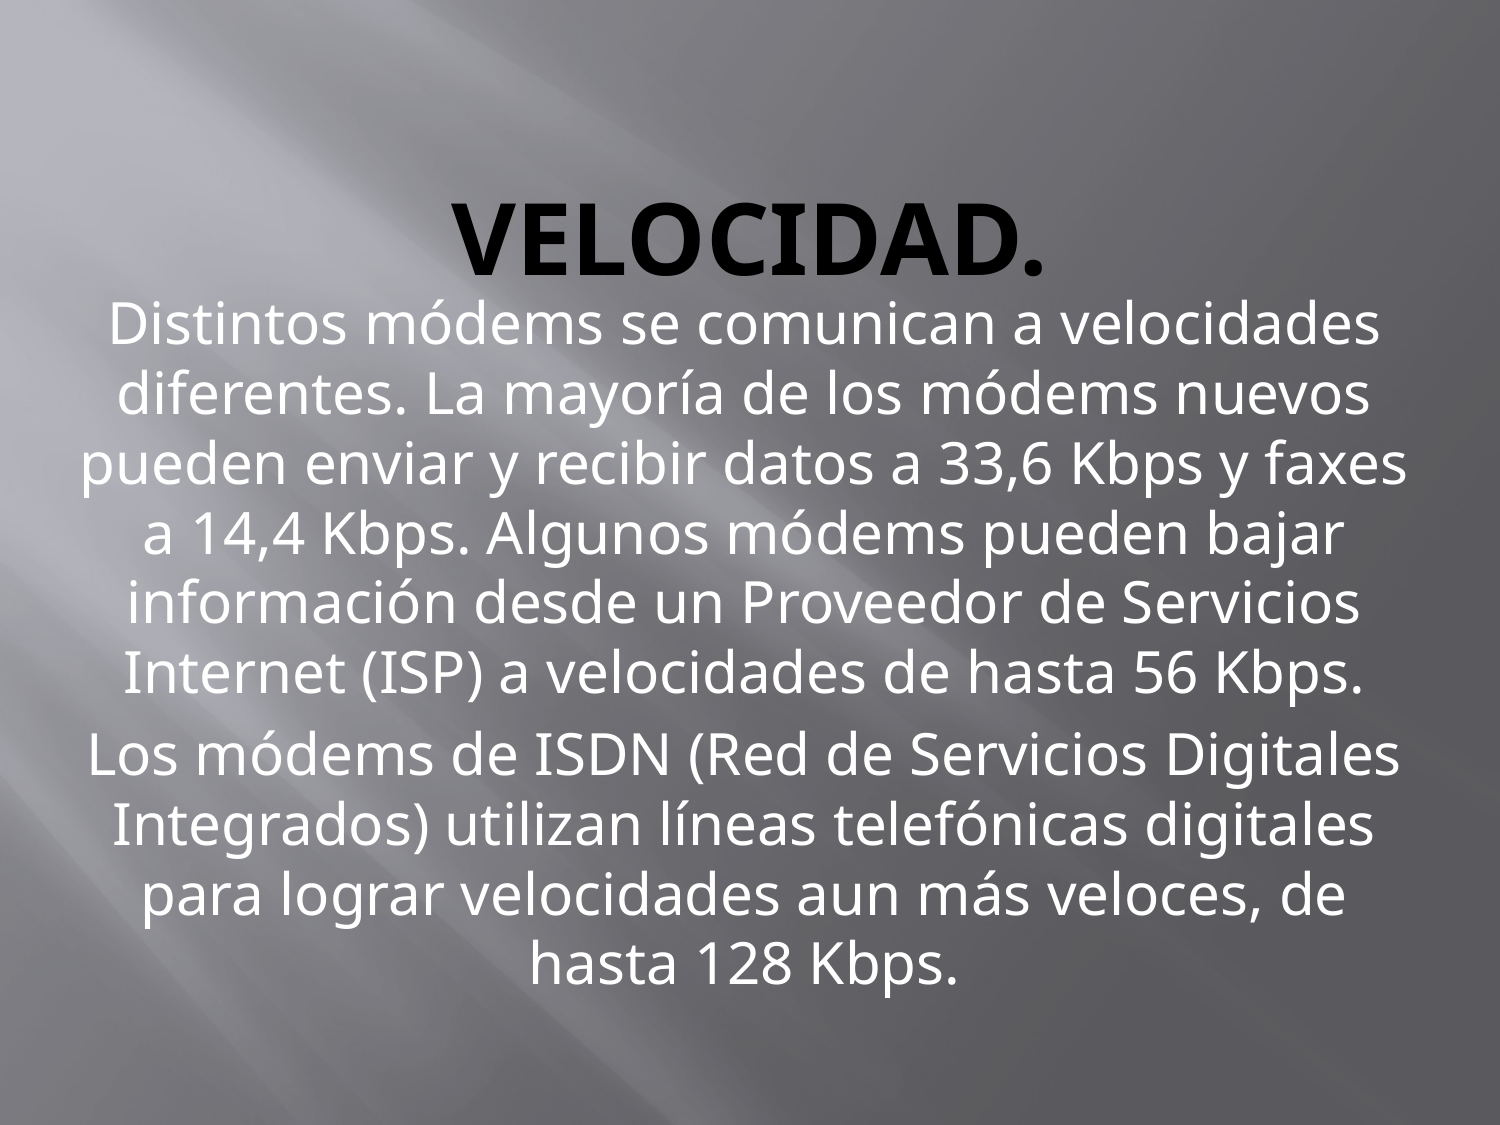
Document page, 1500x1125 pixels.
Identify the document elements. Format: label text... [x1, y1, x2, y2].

title VELOCIDAD. [112, 54, 1388, 278]
subtitle Distintos módems se comunican a velocidades diferentes. La mayoría de los módems nuevos pueden enviar y recibir datos a 33,6 Kbps y faxes a 14,4 Kbps. Algunos módems pueden bajar información desde un Proveedor de Servicios Internet (ISP) a velocidades de hasta 56 Kbps. Los módems de ISDN (Red de Servicios Digitales Integrados) utilizan líneas telefónicas digitales para lograr velocidades aun más veloces, de hasta 128 Kbps. [64, 278, 1424, 1059]
